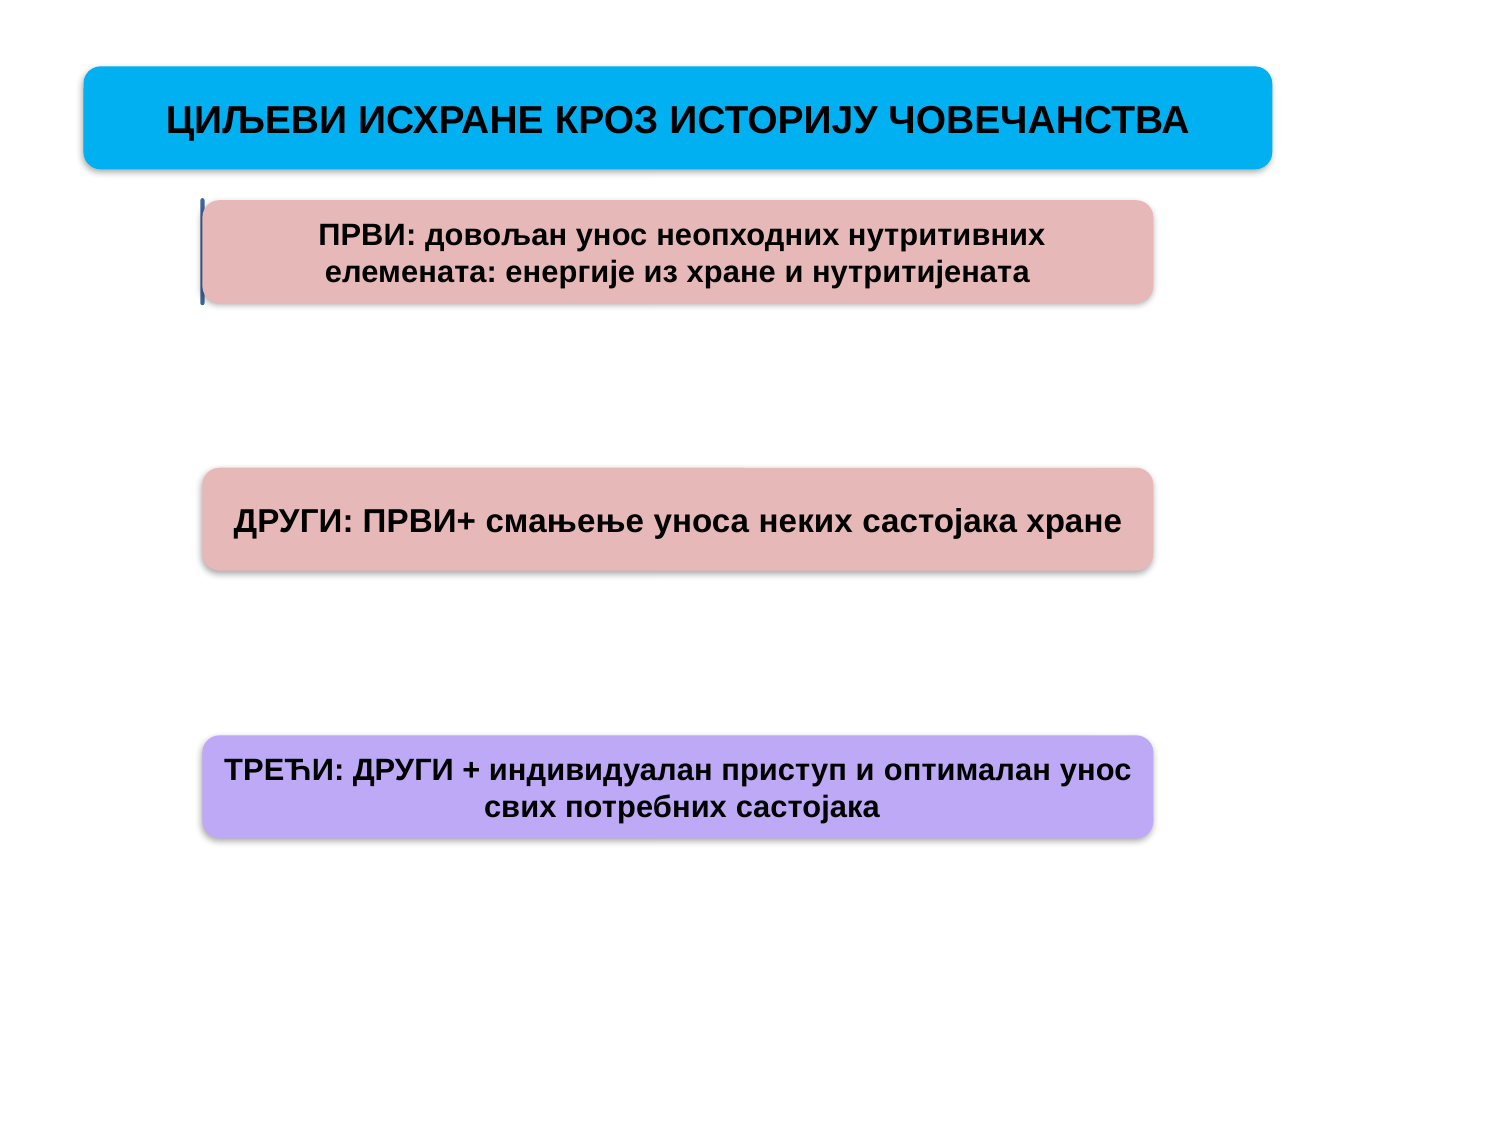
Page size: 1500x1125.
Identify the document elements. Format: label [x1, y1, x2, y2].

text_box [0, 66, 1422, 1107]
